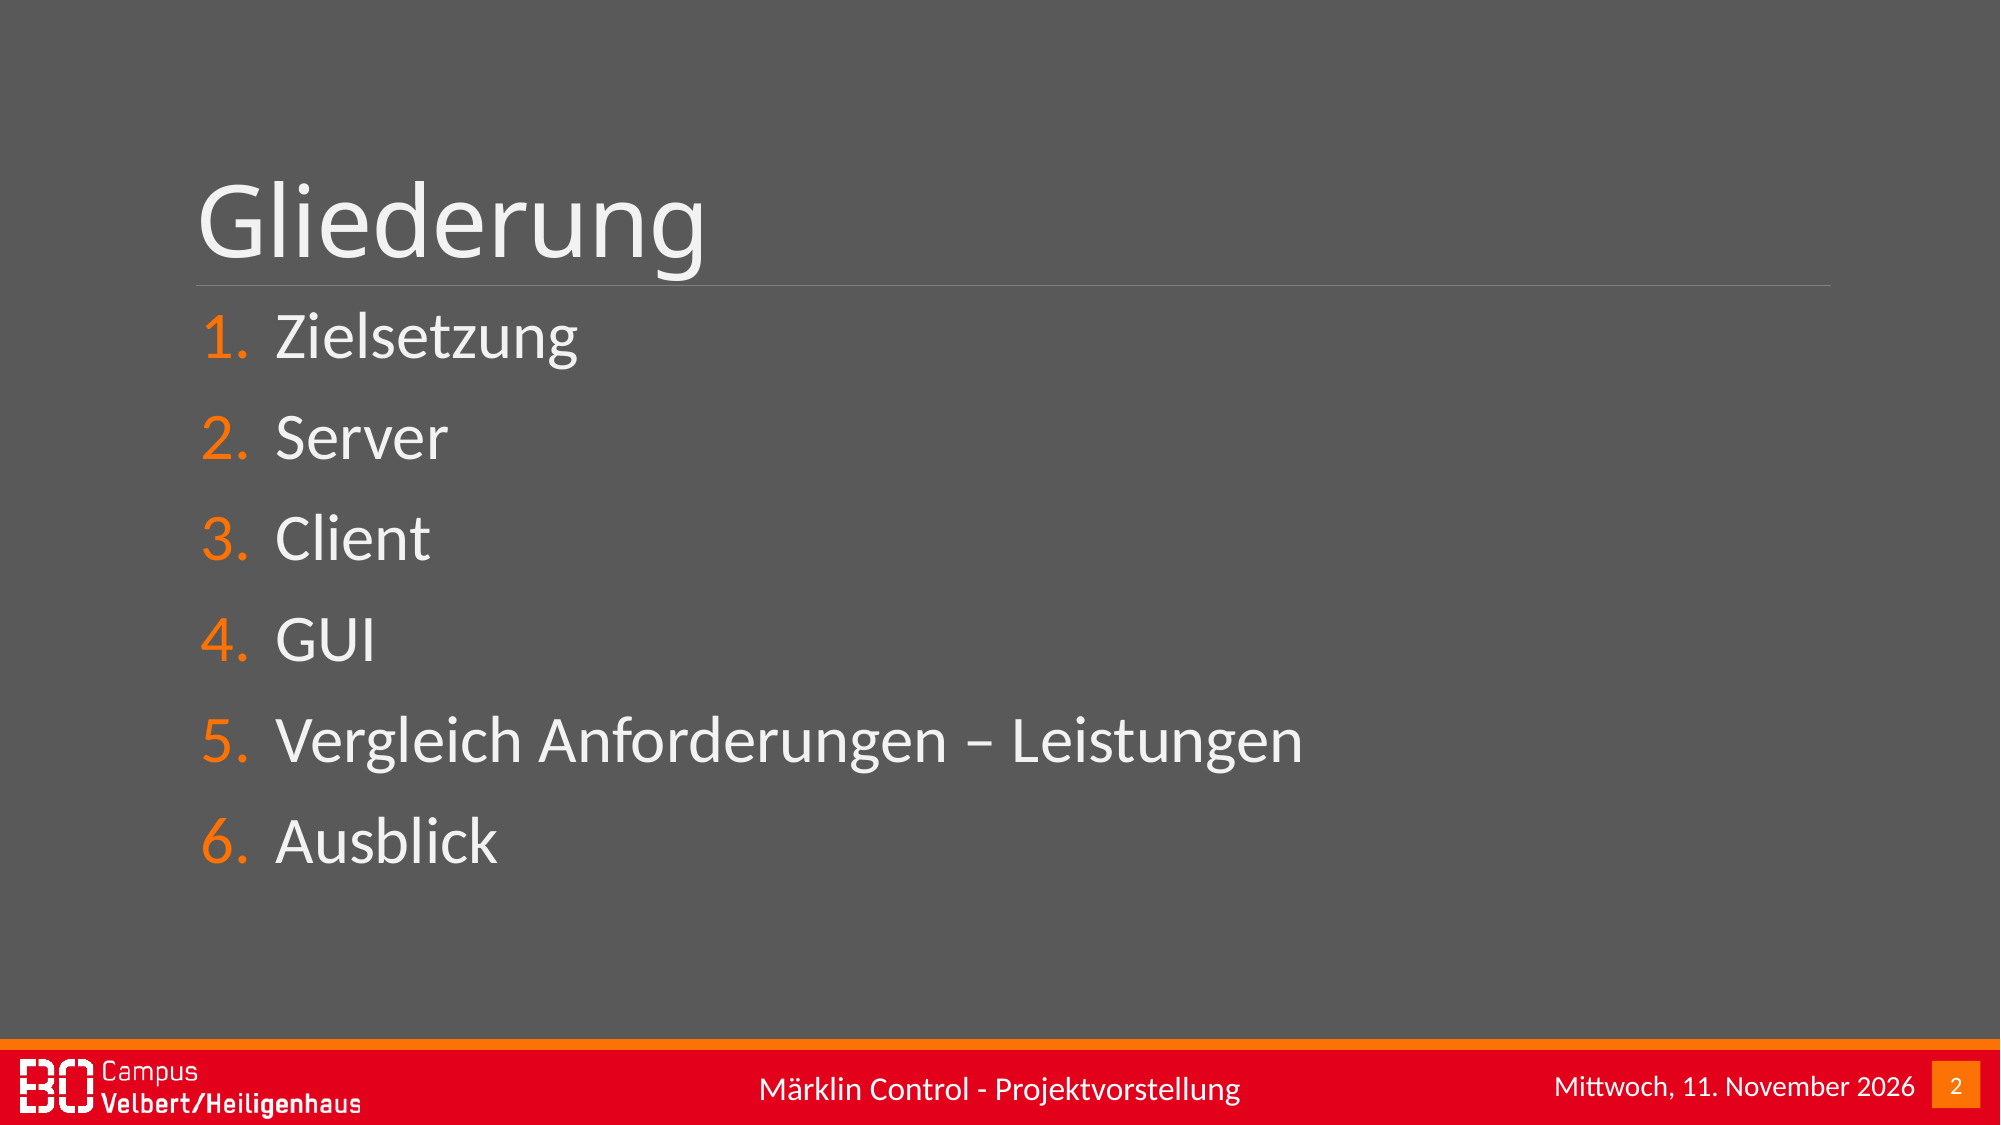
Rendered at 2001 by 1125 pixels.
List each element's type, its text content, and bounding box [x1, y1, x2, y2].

list Zielsetzung Server Client GUI Vergleich Anforderungen – Leistungen Ausblick [200, 293, 1851, 954]
picture [19, 1059, 94, 1113]
title Gliederung [180, 47, 1830, 285]
slide_number 2 [1931, 1060, 1981, 1109]
picture [101, 1057, 365, 1120]
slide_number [1525, 1054, 1931, 1115]
